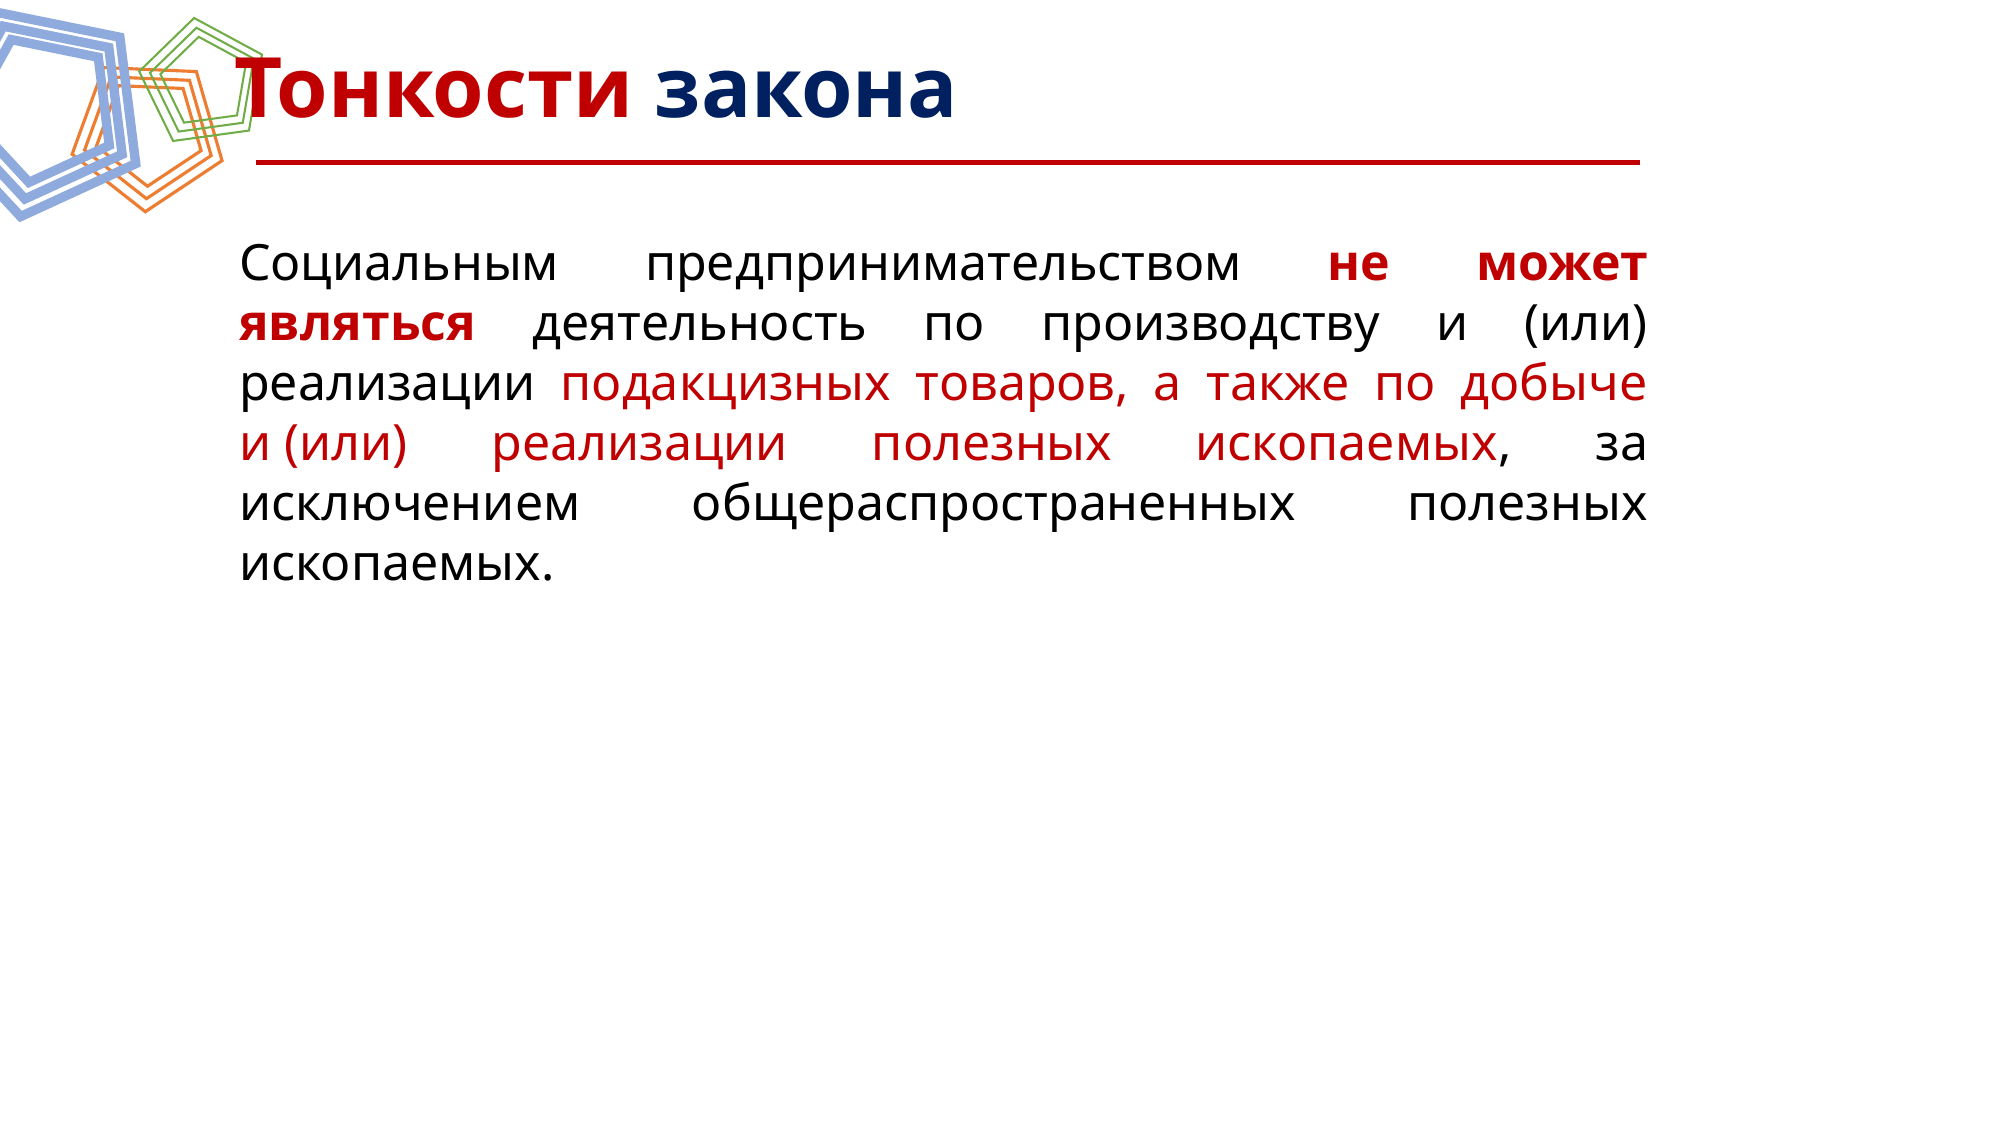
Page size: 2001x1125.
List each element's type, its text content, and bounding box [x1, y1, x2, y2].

text_box Тонкости закона [268, 26, 973, 142]
text_box Социальным предпринимательством не может являться деятельность по производству и (или) реализации подакцизных товаров, а также по добыче и (или) реализации полезных ископаемых, за исключением общераспространенных полезных ископаемых. [224, 223, 1663, 599]
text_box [0, 0, 268, 207]
